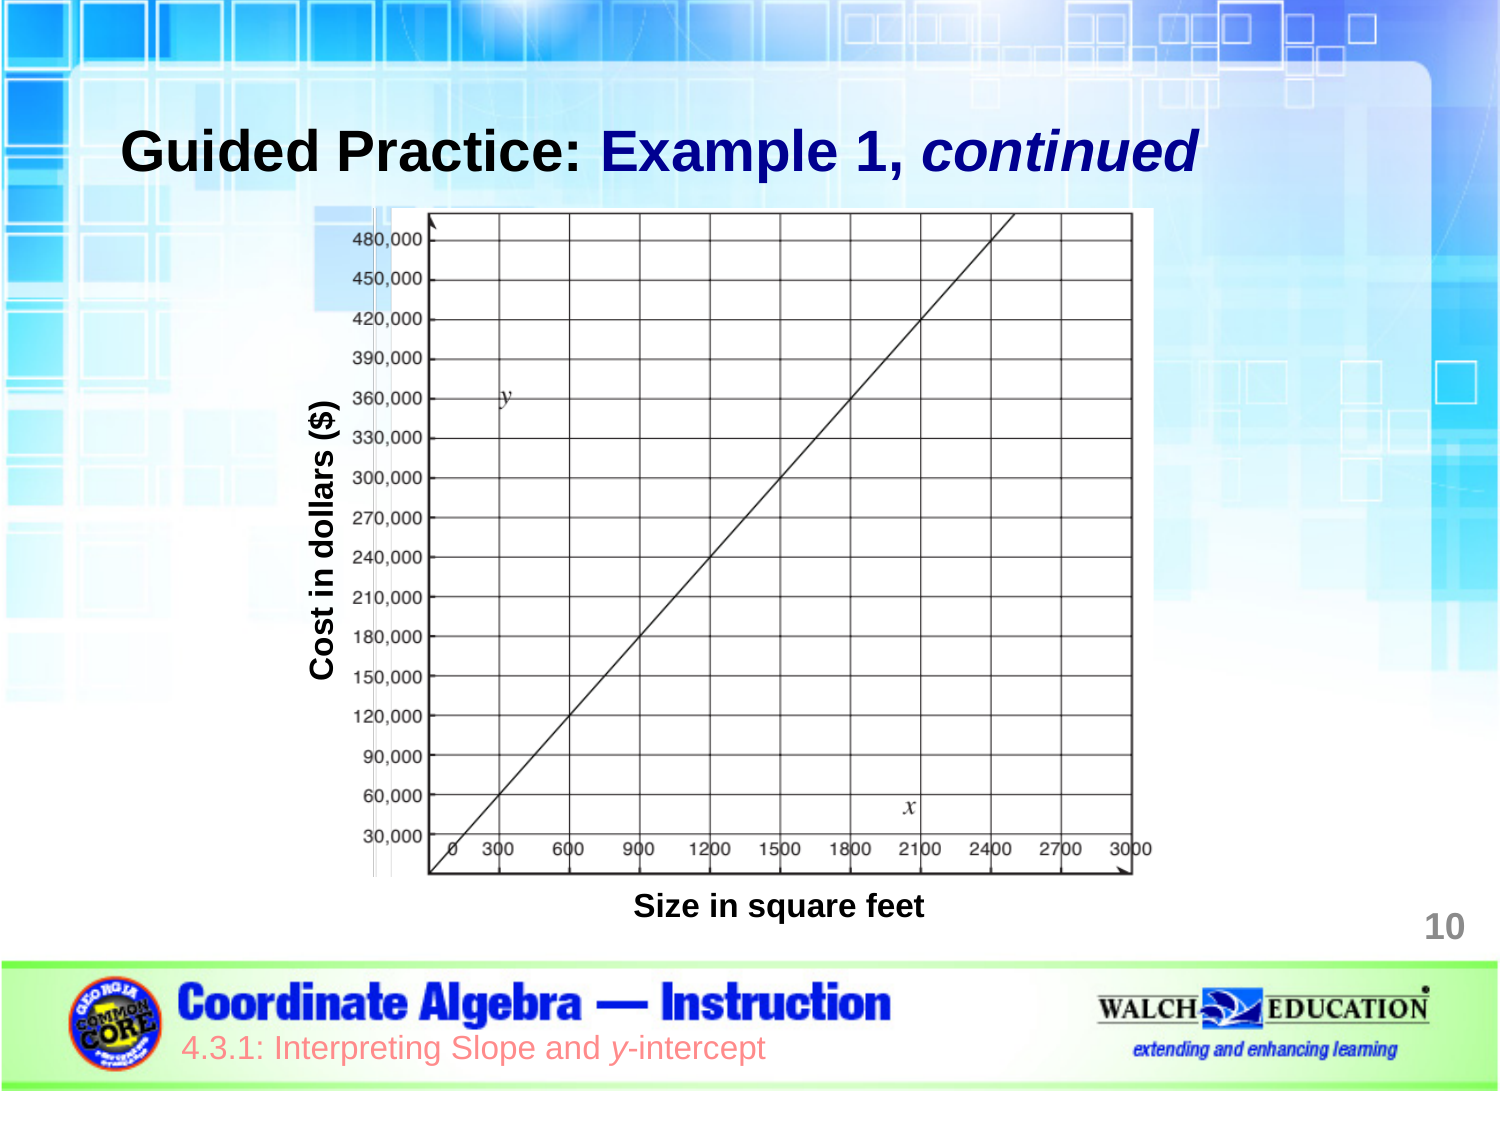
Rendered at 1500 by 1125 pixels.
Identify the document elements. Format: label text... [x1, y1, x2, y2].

picture [1, 0, 1500, 1091]
footer 4.3.1: Interpreting Slope and y-intercept [166, 1024, 1080, 1069]
slide_number 10 [1361, 901, 1481, 949]
subtitle Guided Practice: Example 1, continued [105, 105, 1436, 925]
text_box Cost in dollars ($) [292, 204, 347, 877]
text_box Size in square feet [427, 885, 1131, 932]
